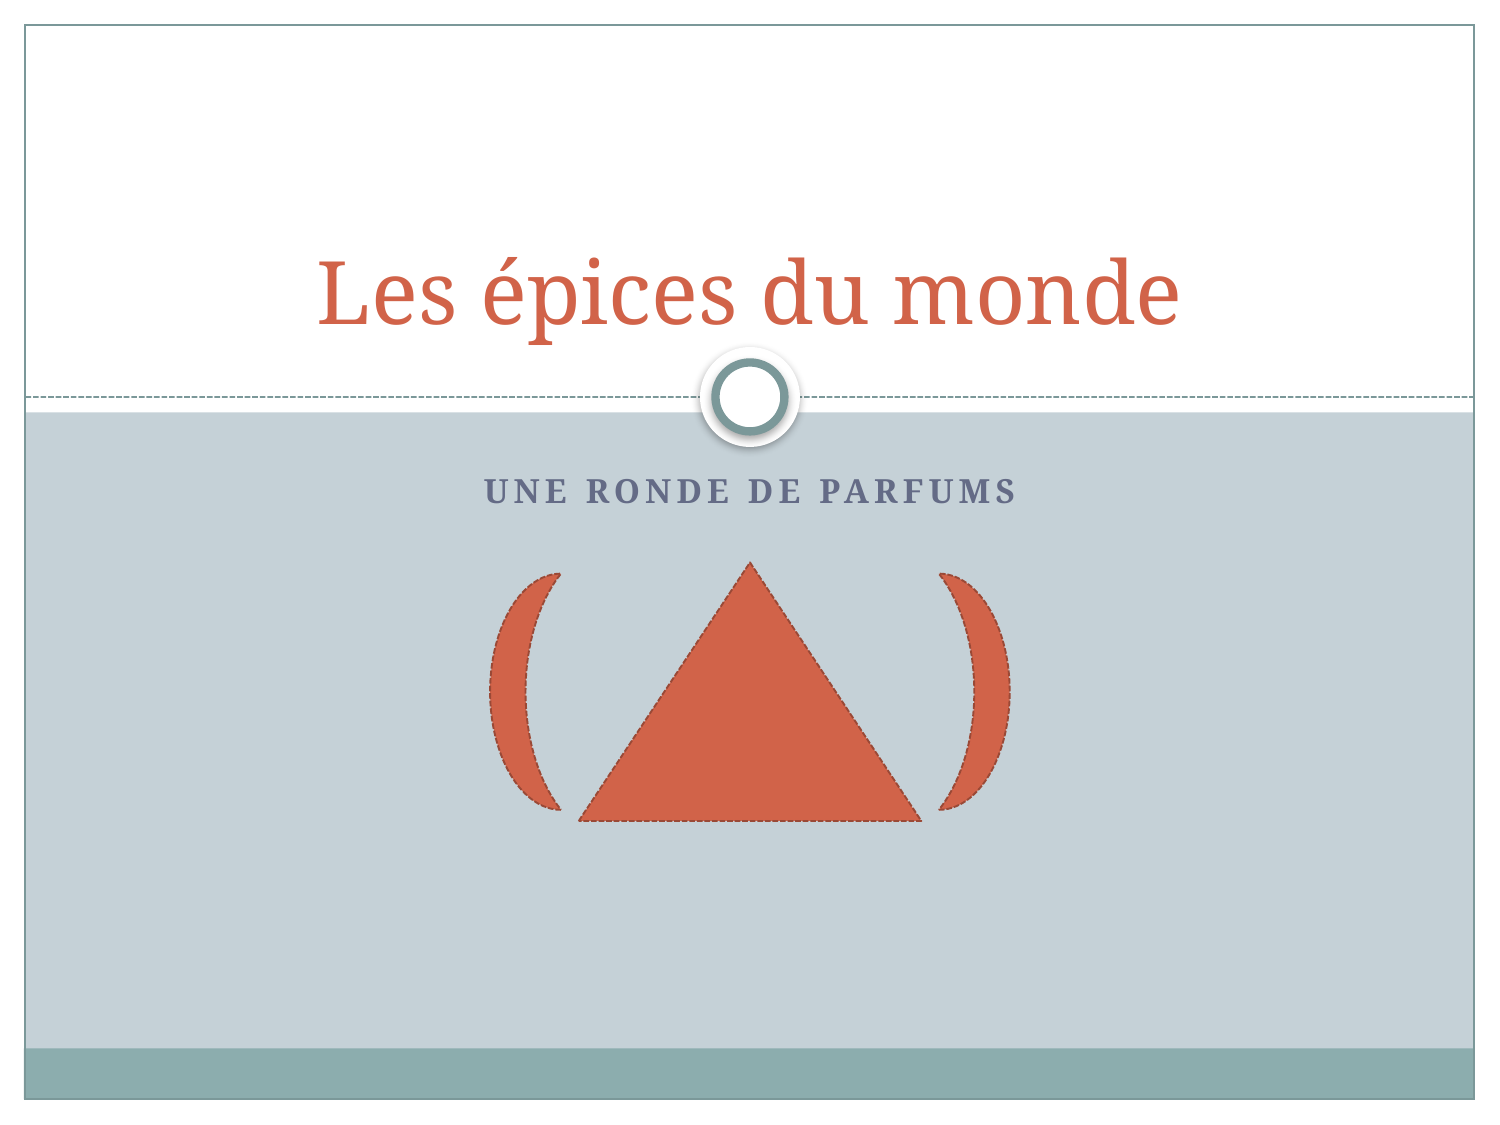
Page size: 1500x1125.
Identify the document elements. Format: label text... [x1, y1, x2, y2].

title Les épices du monde [112, 62, 1388, 350]
subtitle Une ronde de parfums [225, 462, 1275, 750]
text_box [489, 562, 1011, 822]
